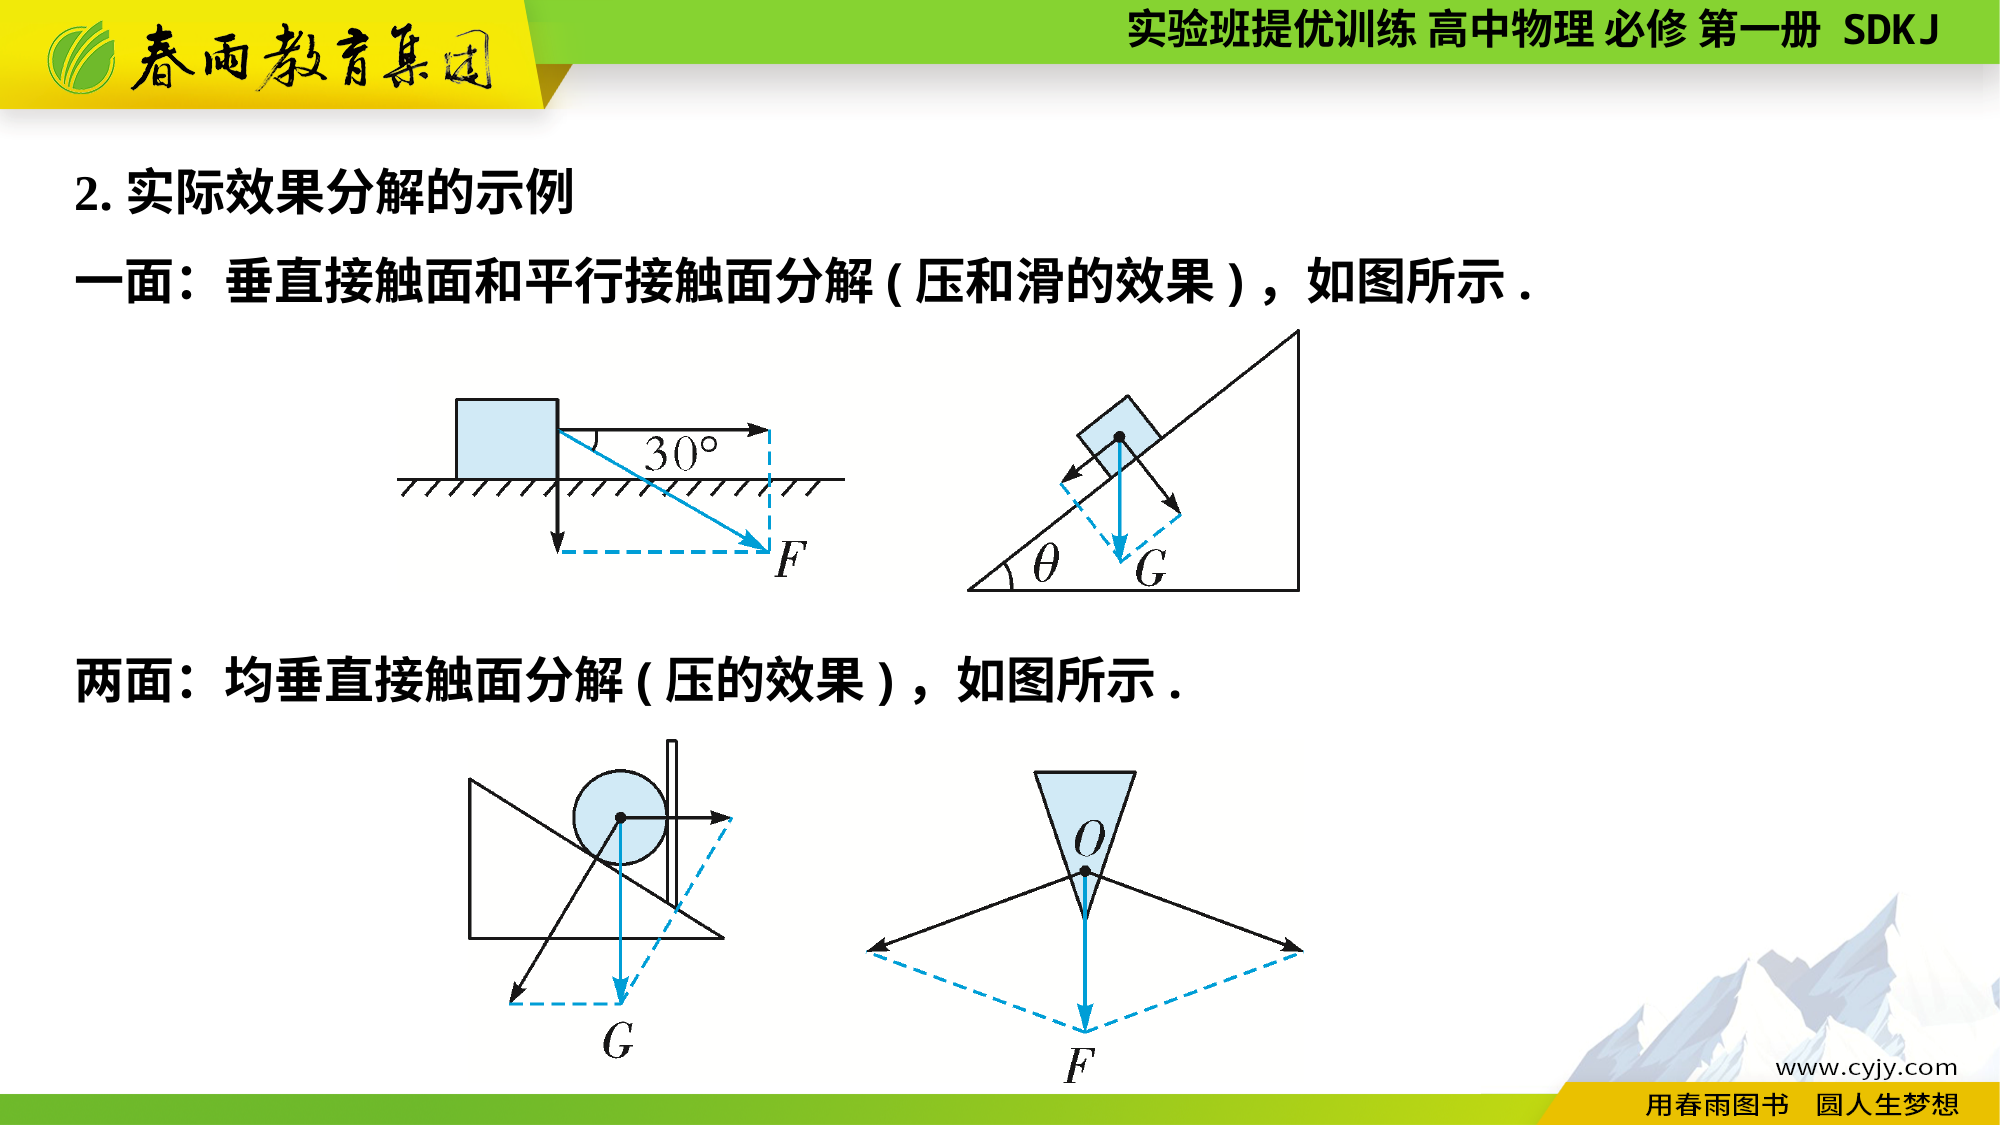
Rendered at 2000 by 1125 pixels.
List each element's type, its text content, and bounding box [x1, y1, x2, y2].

text_box 两面：均垂直接触面分解(压的效果)，如图所示. [59, 611, 1944, 717]
list 2.实际效果分解的示例 一面：垂直接触面和平行接触面分解(压和滑的效果)，如图所示. [59, 122, 1944, 308]
picture [0, 0, 2000, 1125]
